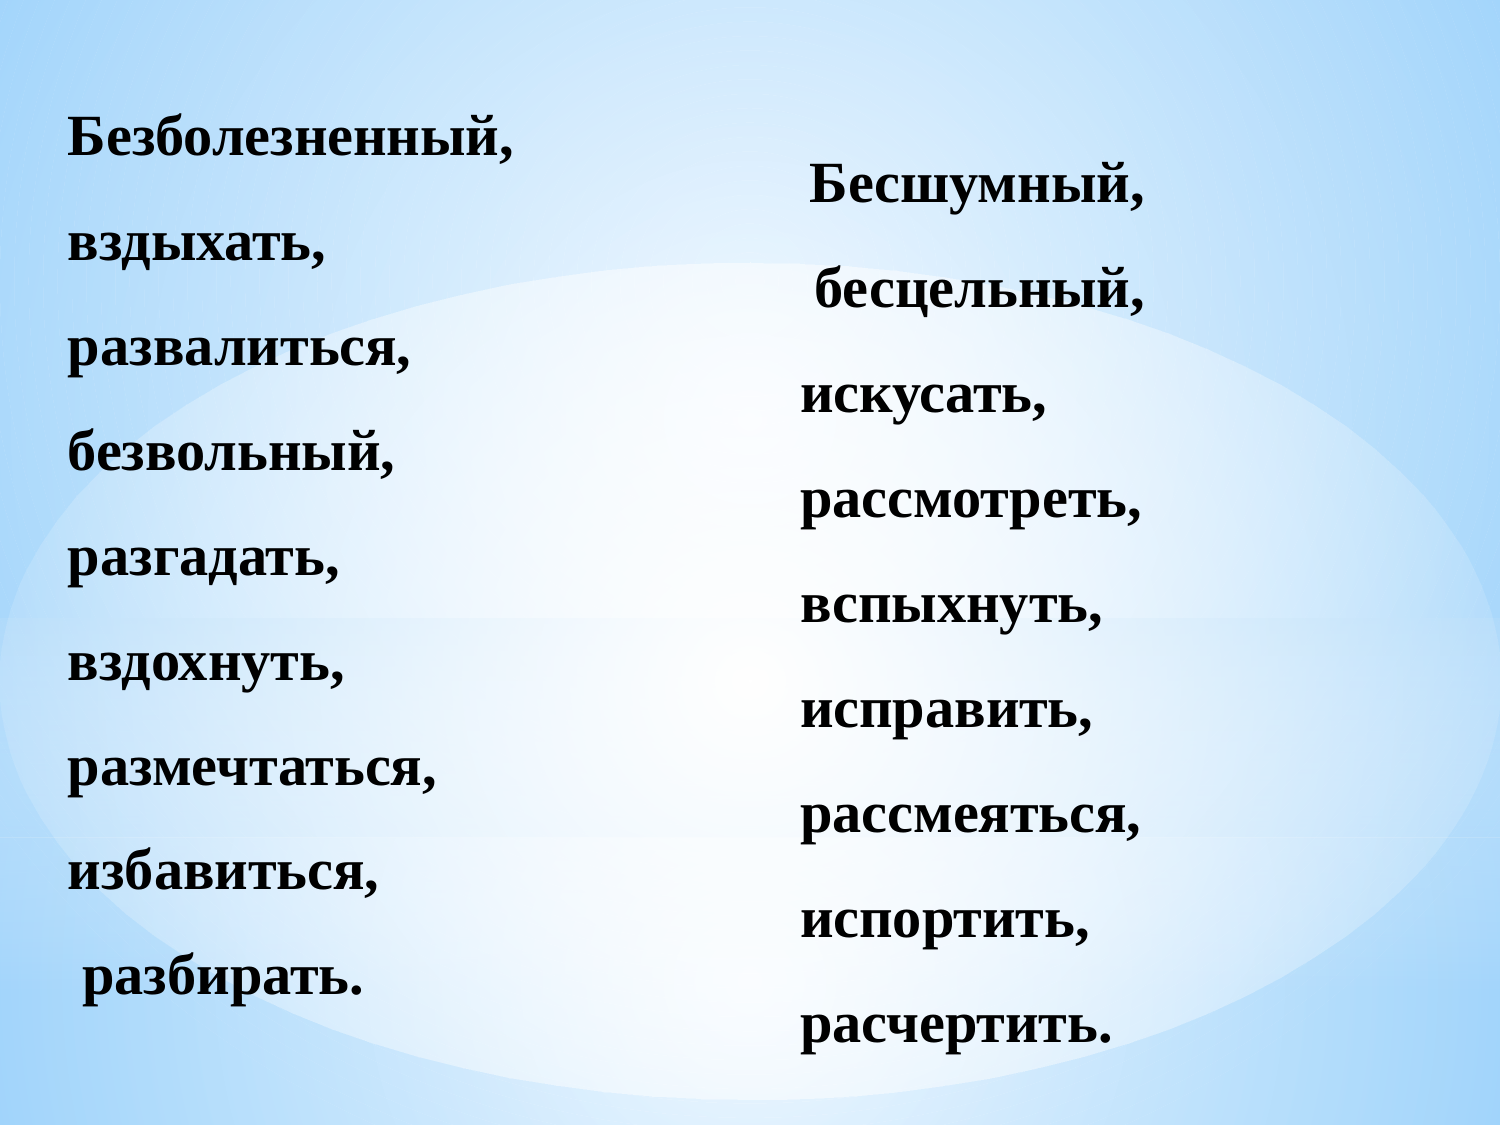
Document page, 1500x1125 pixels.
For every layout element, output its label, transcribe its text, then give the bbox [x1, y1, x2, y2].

text_box Бесшумный, бесцельный, искусать, рассмотреть, вспыхнуть, исправить, рассмеяться, испортить, расчертить. [785, 101, 1459, 1061]
text_box Безболезненный, вздыхать, развалиться, безвольный, разгадать, вздохнуть, размечтаться, избавиться, разбирать. [53, 54, 573, 1014]
